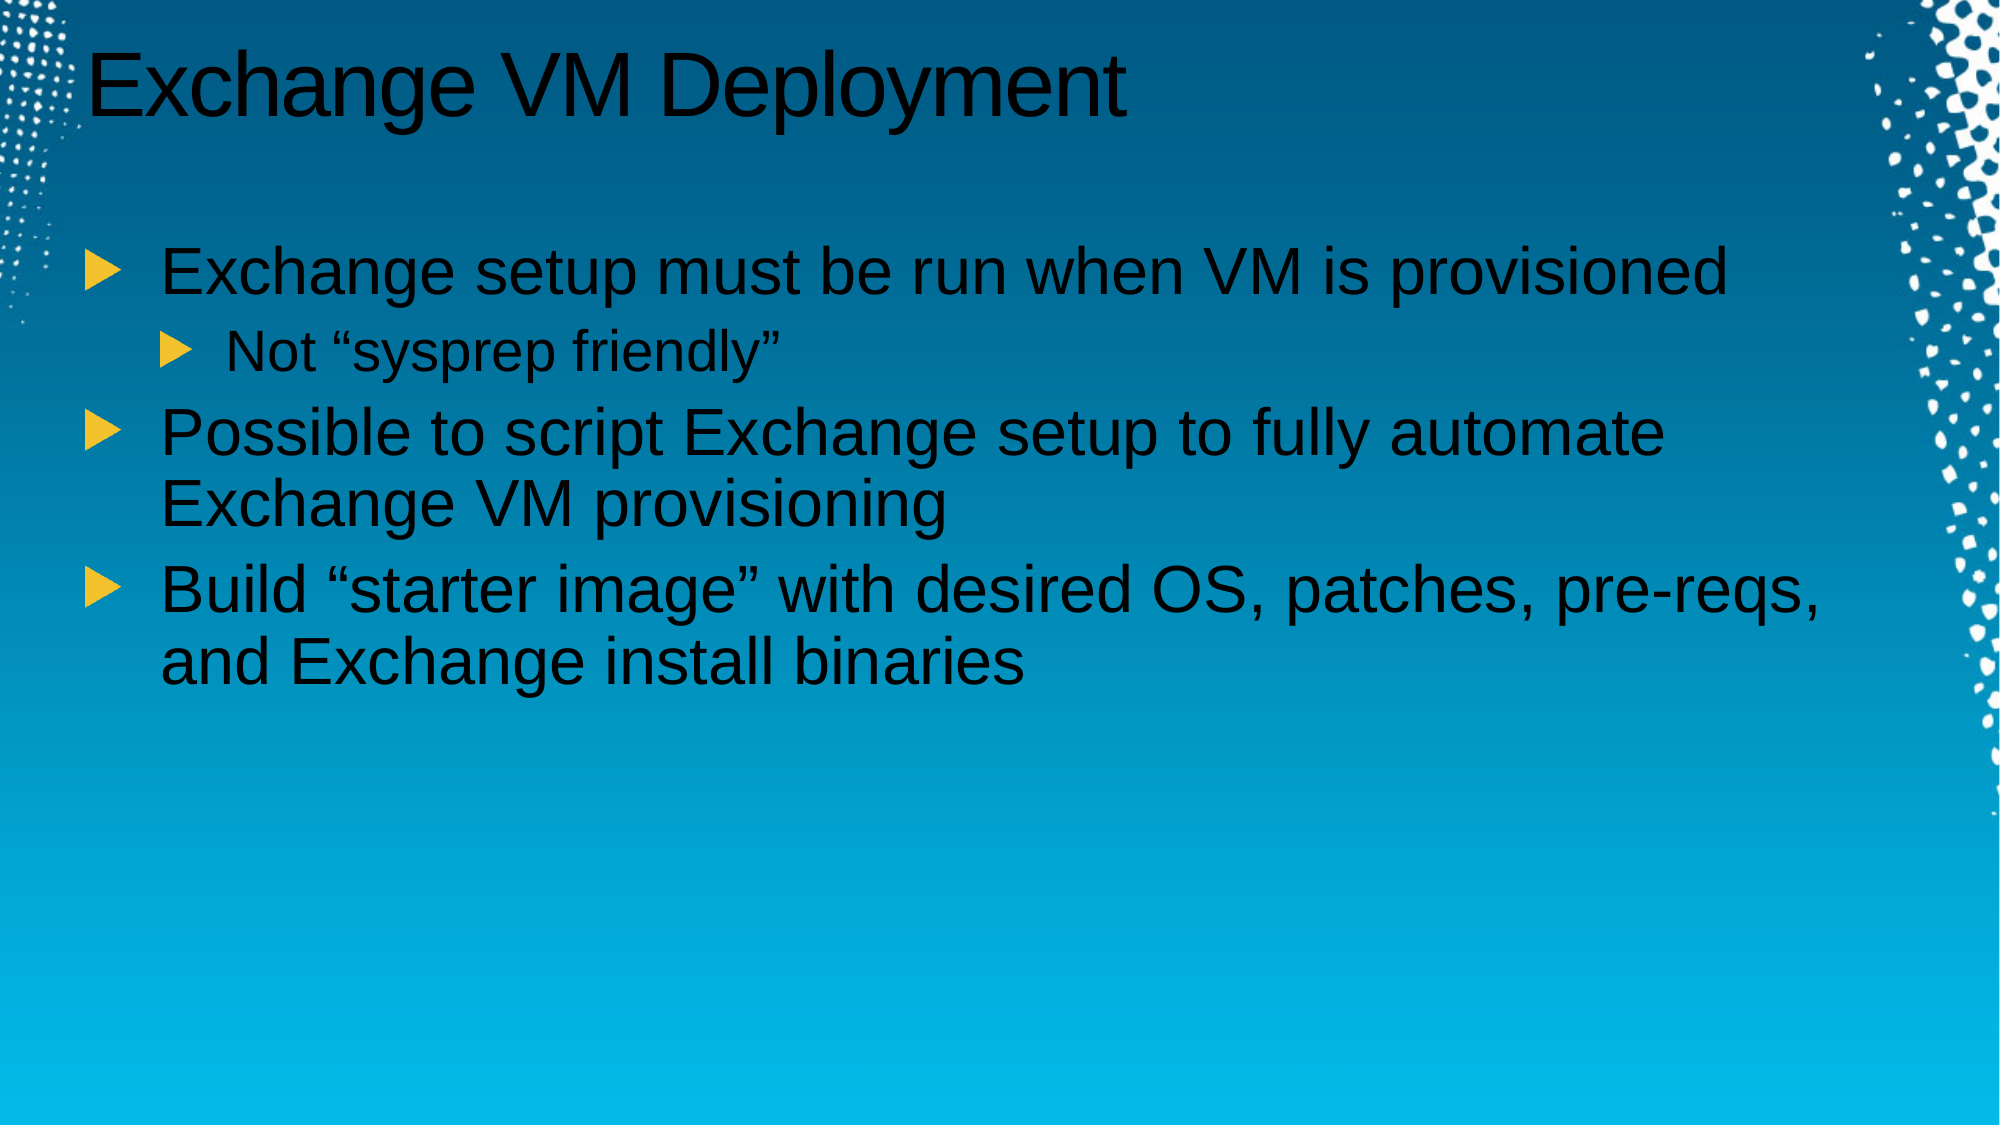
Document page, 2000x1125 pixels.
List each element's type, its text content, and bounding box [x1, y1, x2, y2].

picture [669, 578, 694, 625]
picture [1955, 557, 1965, 573]
picture [1699, 577, 1728, 611]
picture [28, 42, 36, 53]
picture [865, 565, 870, 611]
picture [47, 0, 57, 10]
picture [34, 101, 43, 111]
picture [1914, 274, 1920, 291]
picture [630, 577, 662, 611]
picture [799, 637, 804, 683]
picture [1928, 399, 1939, 415]
picture [161, 332, 190, 366]
picture [1925, 87, 1941, 99]
picture [1932, 235, 1943, 241]
picture [10, 69, 17, 78]
picture [16, 143, 21, 151]
picture [1974, 683, 1985, 694]
picture [164, 649, 196, 683]
picture [55, 62, 62, 69]
picture [41, 59, 48, 67]
picture [1938, 122, 1950, 133]
picture [1988, 547, 2000, 561]
picture [407, 637, 412, 683]
picture [1921, 0, 1934, 8]
picture [955, 577, 984, 611]
picture [1892, 212, 1902, 216]
picture [1525, 606, 1529, 616]
picture [1679, 578, 1683, 611]
picture [0, 155, 5, 163]
picture [13, 41, 25, 49]
picture [1950, 359, 1960, 366]
picture [1978, 517, 1987, 527]
picture [1935, 0, 2000, 306]
picture [919, 577, 938, 611]
picture [553, 649, 582, 683]
picture [238, 649, 257, 683]
picture [518, 650, 543, 697]
picture [416, 649, 433, 683]
picture [211, 578, 228, 611]
picture [1598, 578, 1602, 611]
picture [1208, 567, 1243, 611]
picture [704, 577, 733, 611]
picture [1993, 321, 2000, 339]
picture [1957, 187, 1971, 200]
list Exchange setup must be run when VM is provisioned Not “sysprep friendly” Possible to script Exchange setup to fully automate Exchange VM provisioning Build “starter image” with desired OS, patches, pre-reqs, and Exchange install binaries [85, 237, 1914, 562]
picture [1952, 502, 1967, 516]
picture [442, 649, 474, 683]
picture [16, 22, 23, 34]
picture [1810, 606, 1814, 616]
picture [1963, 589, 1976, 607]
picture [1960, 392, 1970, 403]
picture [1898, 188, 1912, 198]
picture [808, 649, 826, 683]
picture [992, 578, 1018, 611]
picture [1973, 368, 1982, 380]
picture [1914, 308, 1929, 326]
picture [341, 570, 345, 580]
picture [1945, 213, 1955, 220]
picture [625, 650, 629, 683]
picture [1618, 577, 1647, 611]
picture [297, 565, 302, 611]
picture [24, 72, 32, 79]
picture [1963, 535, 1977, 550]
picture [1948, 413, 1958, 424]
picture [1326, 577, 1358, 611]
picture [38, 74, 47, 80]
picture [17, 129, 23, 136]
picture [516, 650, 534, 683]
picture [886, 649, 918, 683]
picture [1911, 223, 1918, 230]
picture [1963, 335, 1972, 344]
picture [1935, 431, 1946, 449]
picture [1930, 291, 1941, 297]
picture [1561, 578, 1566, 625]
picture [26, 57, 34, 68]
picture [338, 650, 364, 683]
picture [6, 97, 12, 105]
picture [33, 0, 42, 10]
picture [384, 570, 399, 611]
picture [577, 578, 582, 611]
picture [31, 131, 37, 138]
picture [1988, 691, 2000, 709]
picture [925, 650, 929, 683]
picture [86, 410, 119, 449]
picture [1920, 257, 1932, 264]
picture [1925, 141, 1935, 155]
picture [1915, 109, 1924, 119]
picture [752, 567, 756, 577]
picture [18, 0, 29, 6]
picture [1929, 27, 1945, 45]
picture [1942, 465, 1958, 483]
picture [212, 649, 229, 683]
picture [29, 27, 38, 38]
picture [43, 42, 49, 53]
picture [11, 55, 21, 64]
picture [996, 650, 1022, 683]
picture [42, 31, 53, 39]
picture [1155, 567, 1198, 611]
picture [1995, 582, 2000, 595]
picture [1984, 349, 1992, 357]
picture [33, 88, 42, 97]
picture [1942, 269, 1953, 276]
picture [260, 637, 265, 683]
picture [353, 578, 379, 611]
picture [1982, 714, 1993, 729]
picture [606, 577, 621, 611]
picture [9, 84, 15, 91]
picture [959, 649, 988, 683]
picture [296, 639, 329, 683]
picture [1361, 570, 1376, 611]
picture [231, 578, 236, 611]
picture [1381, 577, 1407, 611]
title Exchange VM Deployment [85, 37, 1914, 138]
picture [203, 650, 207, 683]
picture [1043, 578, 1047, 611]
picture [1773, 578, 1799, 611]
picture [1758, 578, 1763, 625]
picture [1100, 577, 1119, 611]
picture [30, 14, 40, 23]
picture [0, 40, 9, 45]
picture [33, 116, 40, 124]
picture [660, 650, 686, 683]
picture [1969, 625, 1985, 642]
picture [1958, 445, 1968, 460]
picture [86, 250, 119, 289]
picture [1914, 164, 1923, 177]
picture [634, 649, 651, 683]
picture [1955, 246, 1965, 256]
picture [843, 570, 858, 611]
picture [1946, 525, 1956, 533]
picture [1980, 460, 1987, 469]
picture [1926, 344, 1939, 358]
picture [691, 642, 706, 683]
picture [1922, 200, 1934, 207]
picture [1570, 577, 1588, 611]
picture [667, 578, 686, 611]
picture [1122, 565, 1127, 611]
picture [481, 650, 485, 683]
picture [850, 650, 854, 683]
picture [780, 578, 824, 611]
picture [1981, 604, 2000, 620]
picture [54, 76, 60, 83]
picture [1994, 382, 2000, 391]
picture [462, 570, 477, 611]
picture [1417, 565, 1422, 611]
picture [444, 578, 448, 611]
picture [1941, 324, 1952, 332]
picture [405, 577, 437, 611]
picture [1991, 747, 2000, 765]
picture [1953, 301, 1962, 312]
picture [521, 578, 525, 611]
picture [1935, 177, 1945, 189]
picture [86, 567, 119, 606]
picture [1970, 426, 1980, 436]
picture [275, 577, 294, 611]
picture [1935, 379, 1948, 391]
picture [1300, 577, 1318, 611]
picture [1990, 492, 2000, 505]
picture [941, 565, 946, 611]
picture [874, 577, 891, 611]
picture [56, 47, 64, 55]
picture [1972, 570, 1986, 583]
picture [859, 649, 876, 683]
picture [1736, 577, 1755, 611]
picture [1979, 657, 1995, 676]
picture [1488, 578, 1514, 611]
picture [58, 32, 66, 41]
picture [1255, 606, 1259, 616]
picture [1452, 577, 1481, 611]
picture [1968, 481, 1978, 492]
picture [1946, 155, 1961, 167]
picture [482, 577, 511, 611]
picture [1991, 637, 2000, 652]
picture [712, 649, 744, 683]
picture [167, 567, 200, 611]
picture [3, 10, 11, 18]
picture [18, 13, 26, 19]
picture [1889, 152, 1901, 166]
picture [1983, 404, 1992, 414]
picture [0, 24, 9, 33]
picture [1426, 577, 1443, 611]
picture [1291, 578, 1296, 625]
picture [1992, 438, 2000, 448]
picture [45, 16, 55, 24]
picture [586, 577, 602, 611]
picture [490, 649, 507, 683]
picture [1063, 577, 1092, 611]
picture [1963, 278, 1976, 291]
picture [1919, 367, 1930, 378]
picture [1972, 312, 1985, 322]
picture [371, 649, 397, 683]
